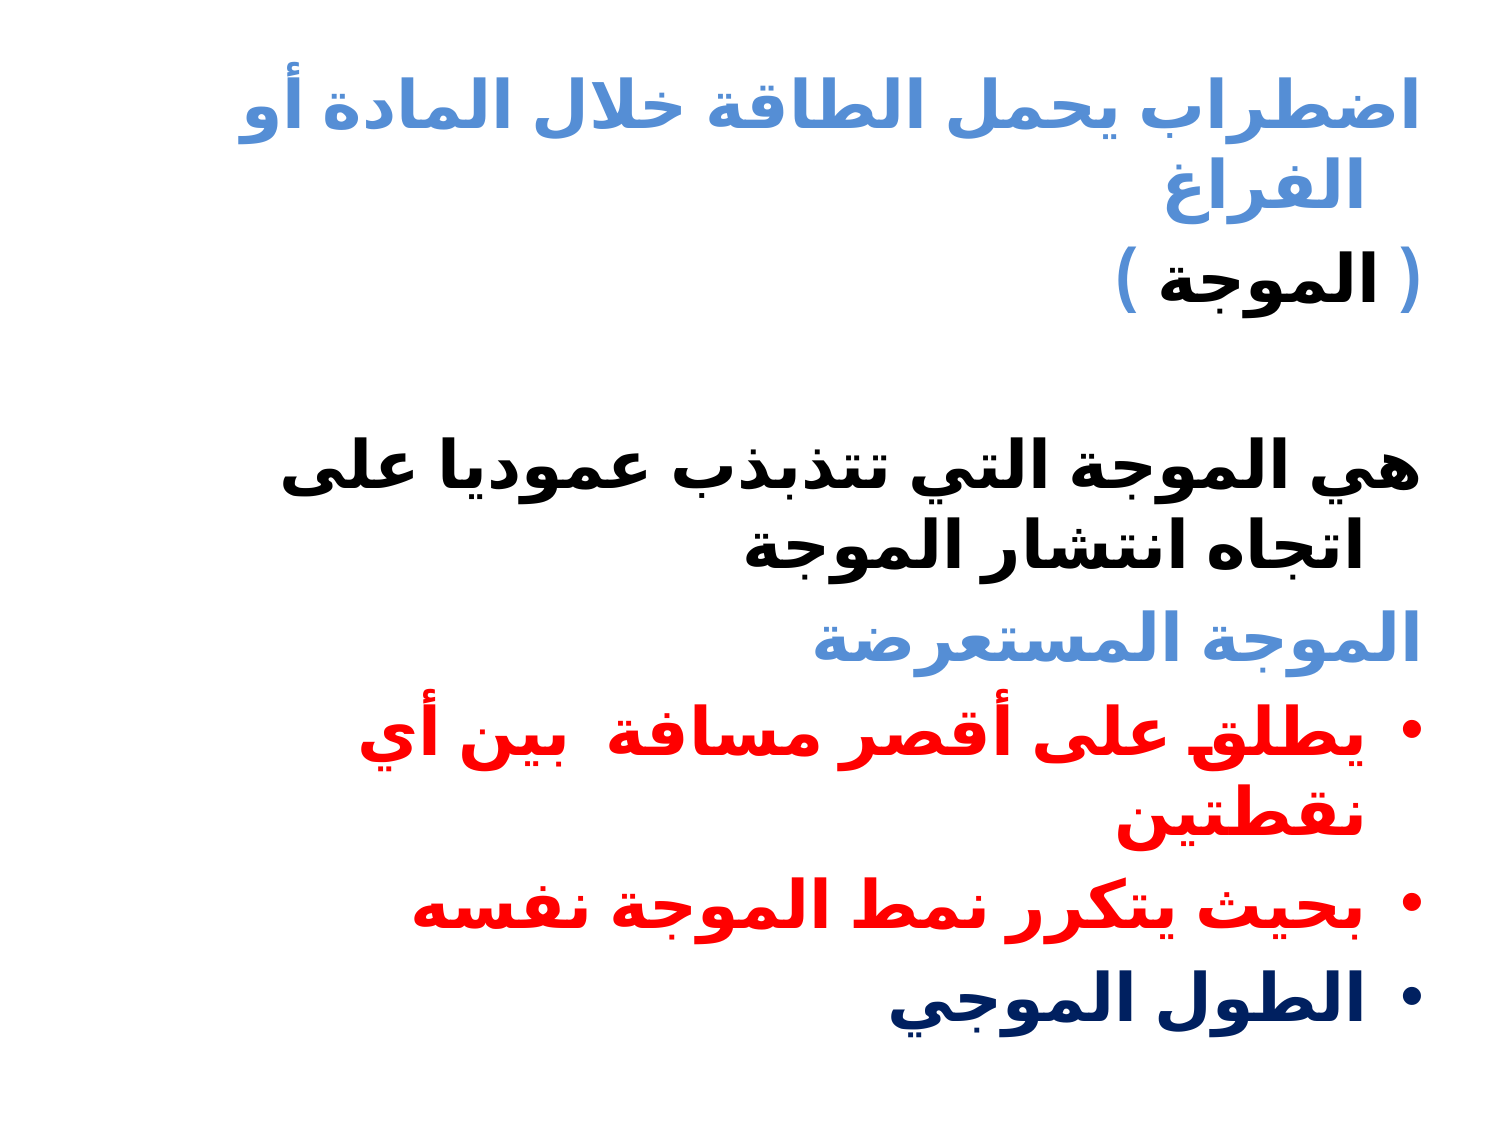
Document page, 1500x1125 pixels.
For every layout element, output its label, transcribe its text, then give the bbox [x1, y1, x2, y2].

list اضطراب يحمل الطاقة خلال المادة أو الفراغ ( الموجة ) هي الموجة التي تتذبذب عموديا على اتجاه انتشار الموجة الموجة المستعرضة يطلق على أقصر مسافة بين أي نقطتين بحيث يتكرر نمط الموجة نفسه الطول الموجي [88, 54, 1439, 918]
